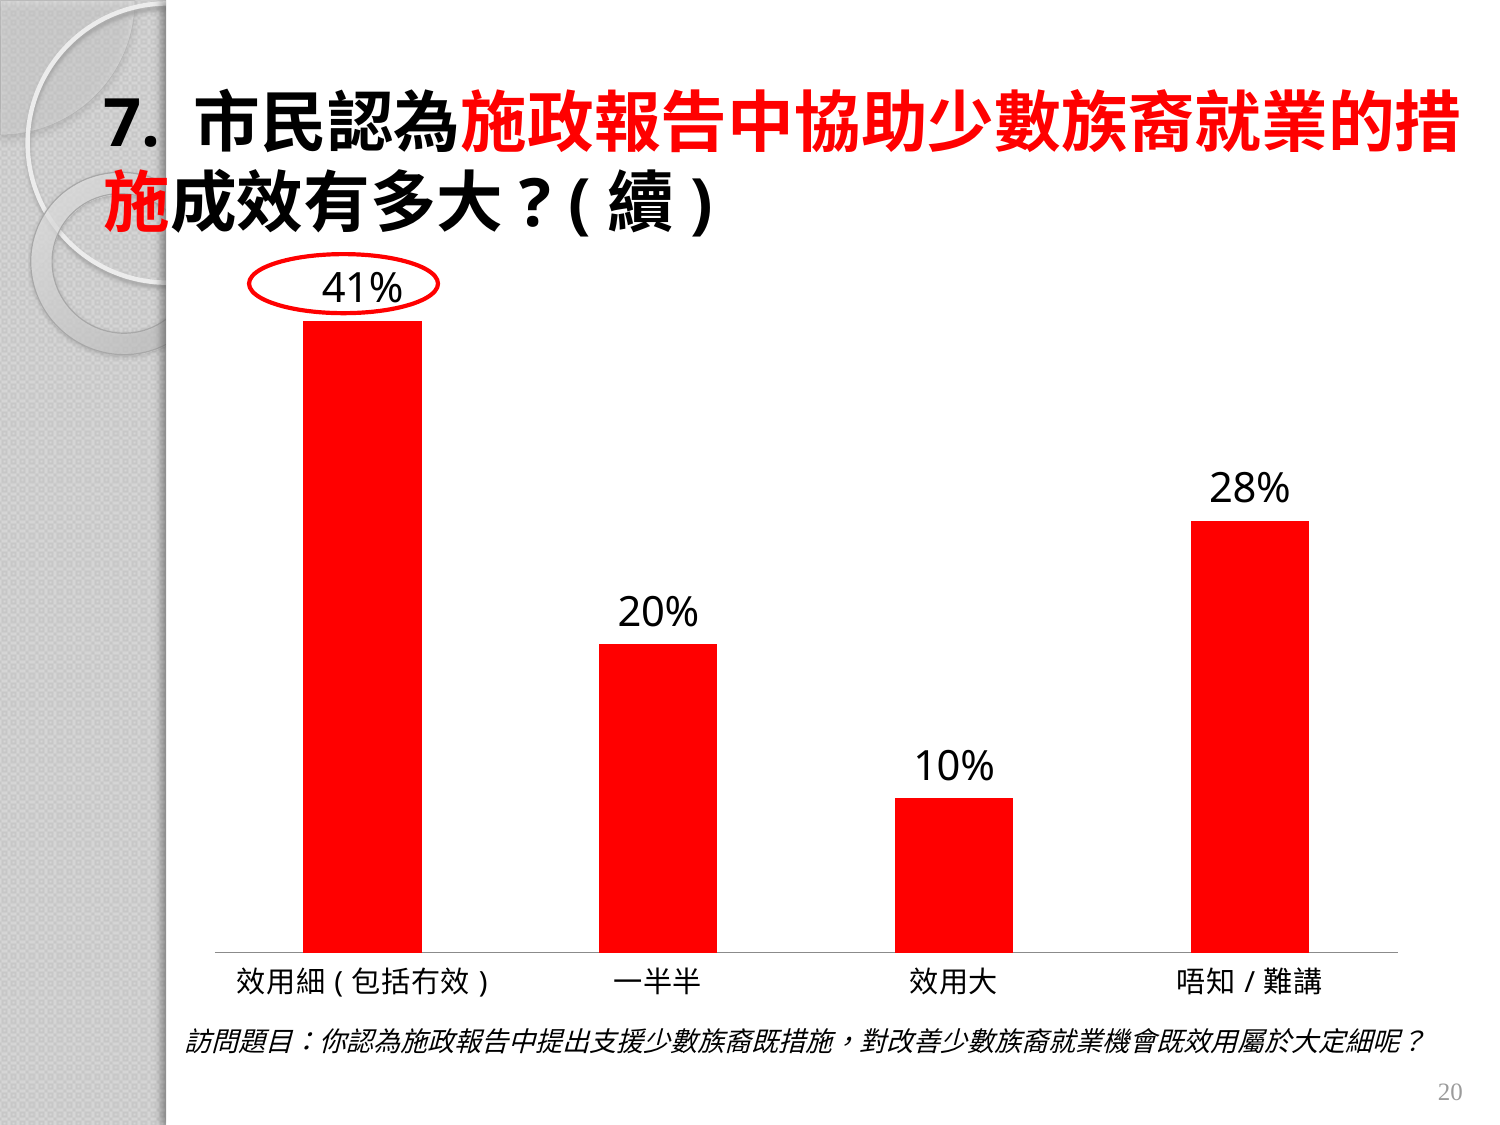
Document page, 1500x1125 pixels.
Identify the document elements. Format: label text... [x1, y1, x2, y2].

text_box 訪問題目：你認為施政報告中提出支援少數族裔既措施，對改善少數族裔就業機會既效用屬於大定細呢？ [169, 1016, 1457, 1064]
title 7. 市民認為施政報告中協助少數族裔就業的措施成效有多大? (續) [88, 66, 1500, 254]
chart [189, 243, 1423, 1018]
slide_number 20 [1413, 1034, 1488, 1113]
